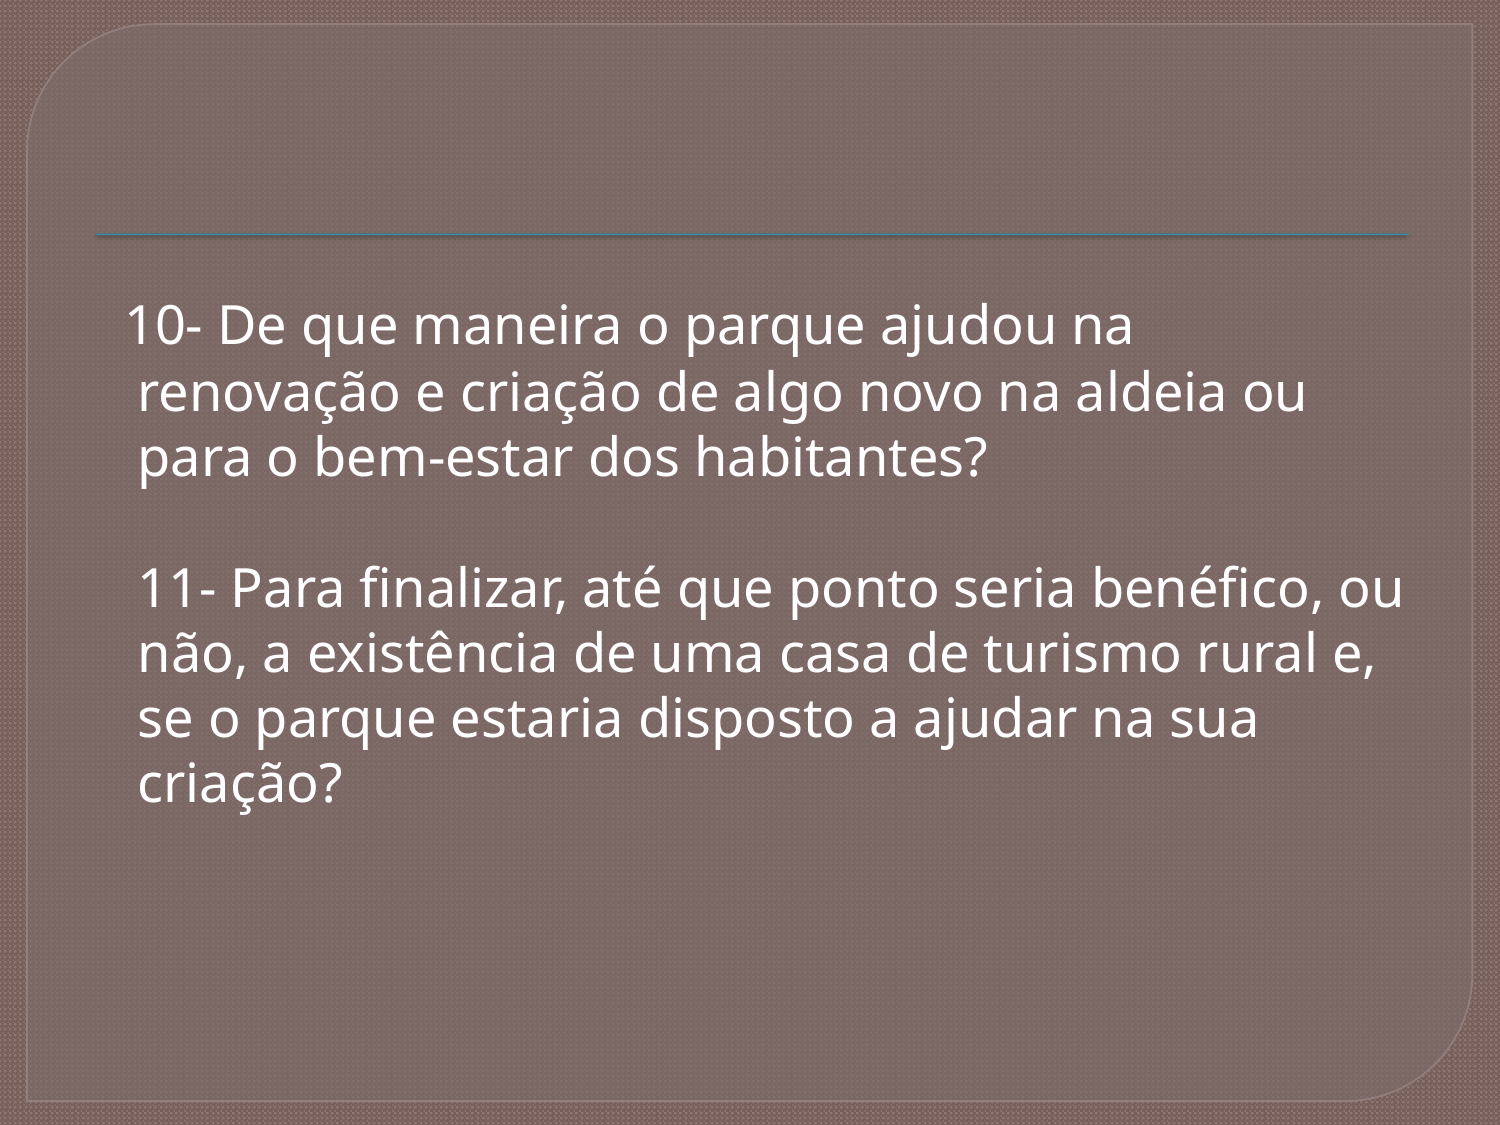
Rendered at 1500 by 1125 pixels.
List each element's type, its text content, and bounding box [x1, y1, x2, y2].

list 10- De que maneira o parque ajudou na renovação e criação de algo novo na aldeia ou para o bem-estar dos habitantes? 11- Para finalizar, até que ponto seria benéfico, ou não, a existência de uma casa de turismo rural e, se o parque estaria disposto a ajudar na sua criação? [75, 270, 1425, 1013]
